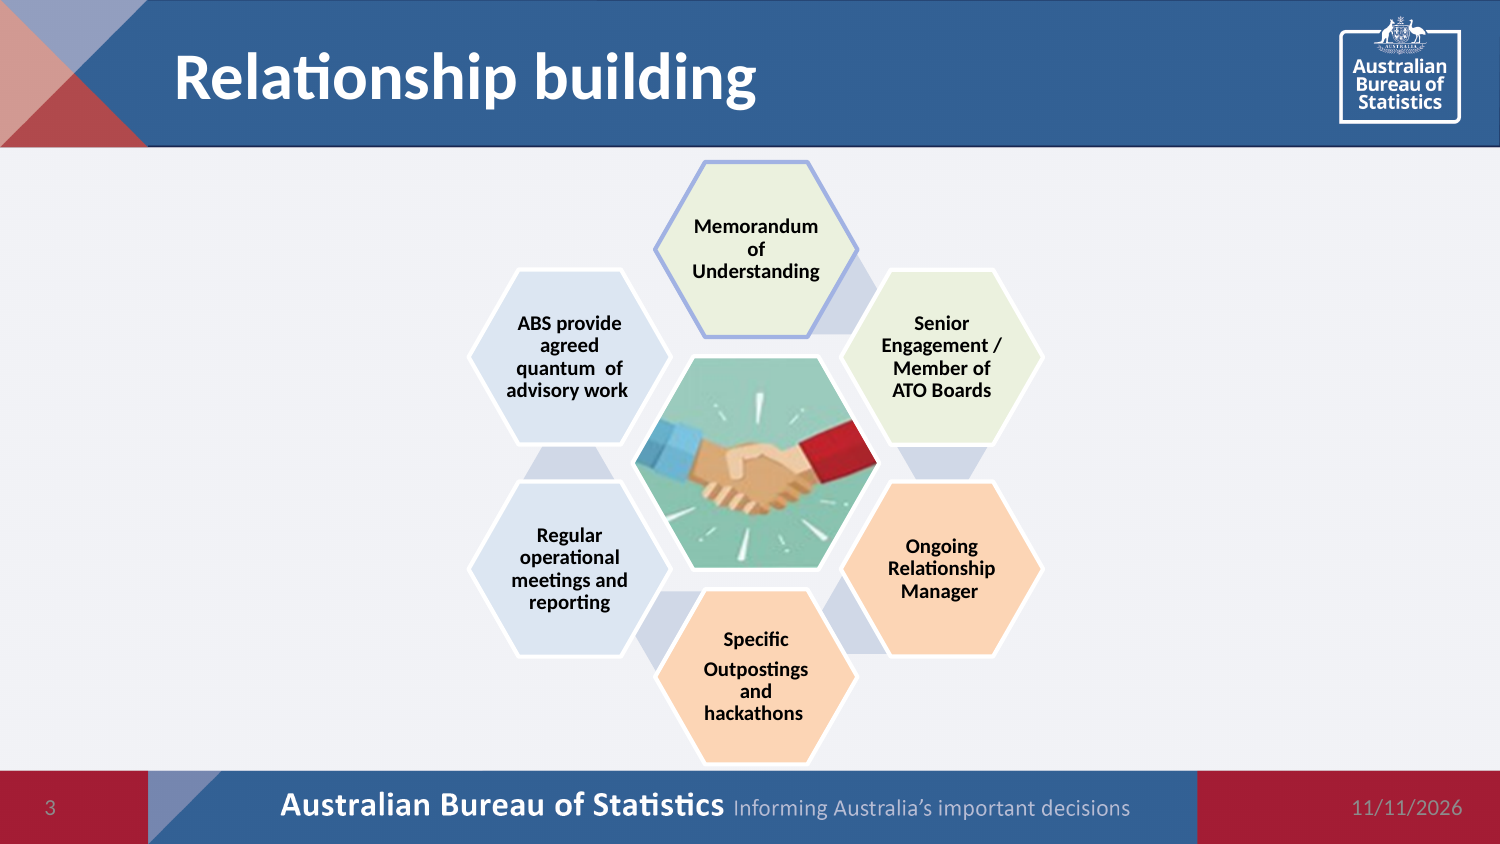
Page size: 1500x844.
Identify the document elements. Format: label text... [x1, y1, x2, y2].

picture [0, 0, 1500, 844]
title Relationship building [159, 3, 1329, 144]
slide_number 3 [29, 788, 113, 824]
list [64, 161, 1448, 765]
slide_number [1210, 788, 1478, 824]
